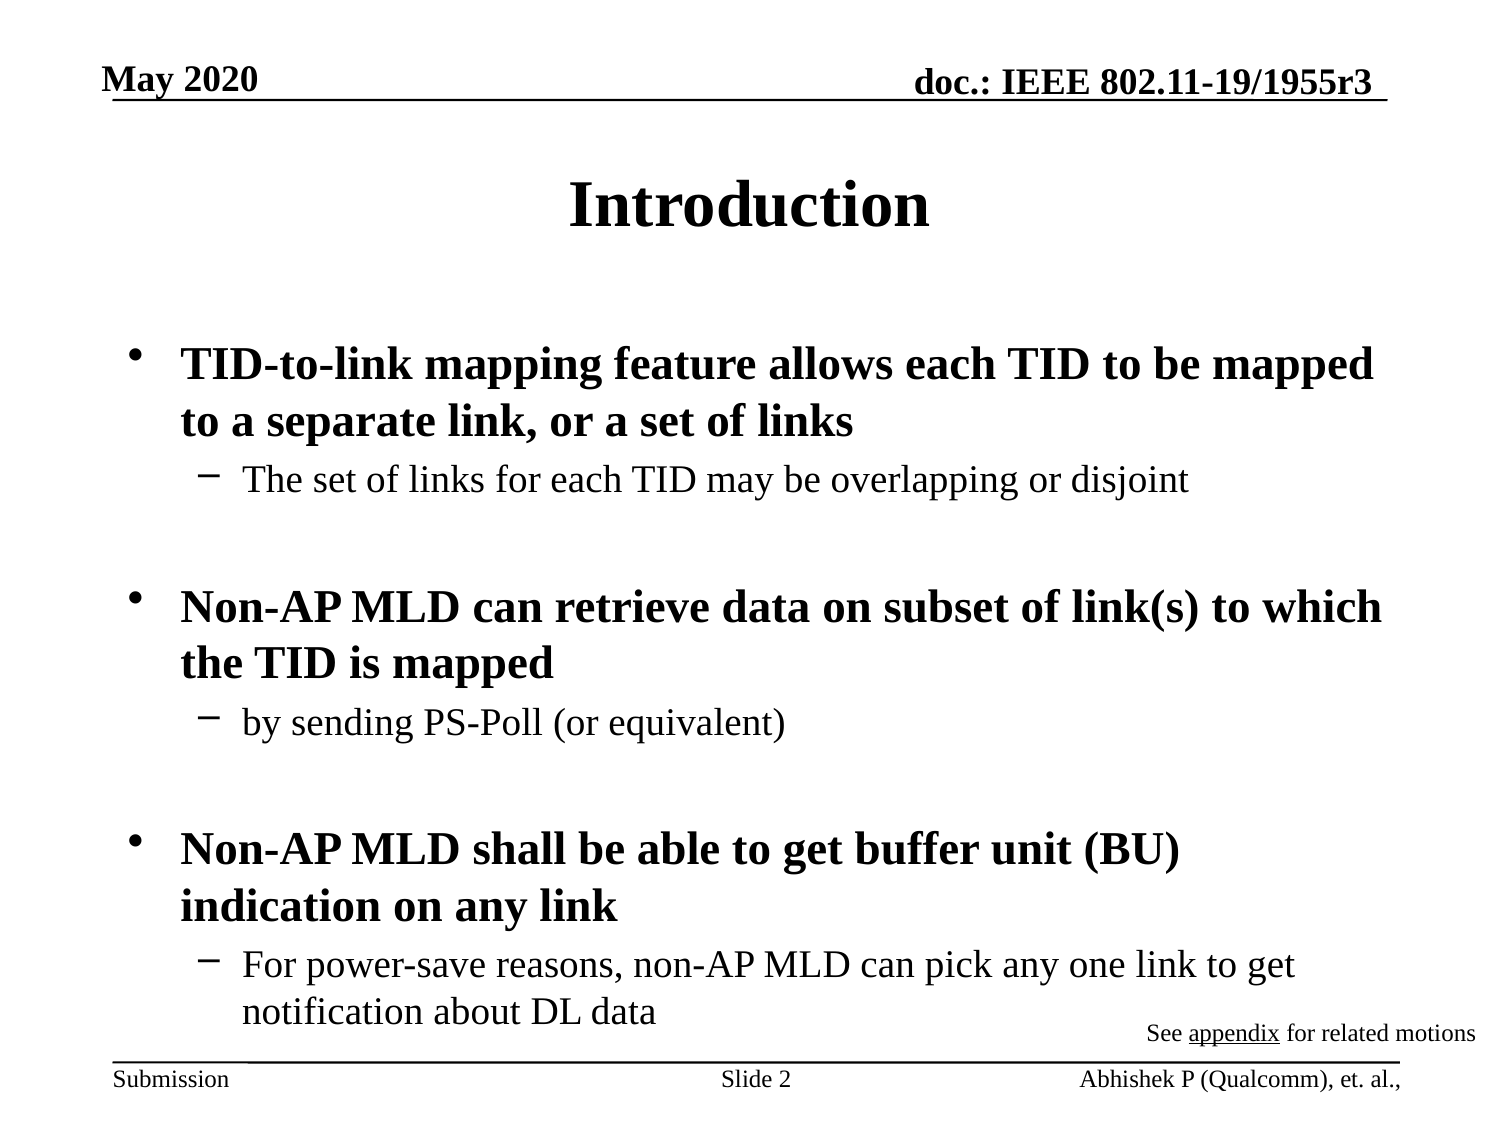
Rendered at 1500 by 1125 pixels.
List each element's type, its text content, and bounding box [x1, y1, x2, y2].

list TID-to-link mapping feature allows each TID to be mapped to a separate link, or a set of links The set of links for each TID may be overlapping or disjoint Non-AP MLD can retrieve data on subset of link(s) to which the TID is mapped by sending PS-Poll (or equivalent) Non-AP MLD shall be able to get buffer unit (BU) indication on any link For power-save reasons, non-AP MLD can pick any one link to get notification about DL data [112, 324, 1402, 1047]
title Introduction [112, 112, 1388, 288]
text_box See appendix for related motions [1131, 1008, 1492, 1054]
slide_number Slide 2 [712, 1061, 801, 1093]
footer Abhishek P (Qualcomm), et. al., [949, 1061, 1402, 1093]
